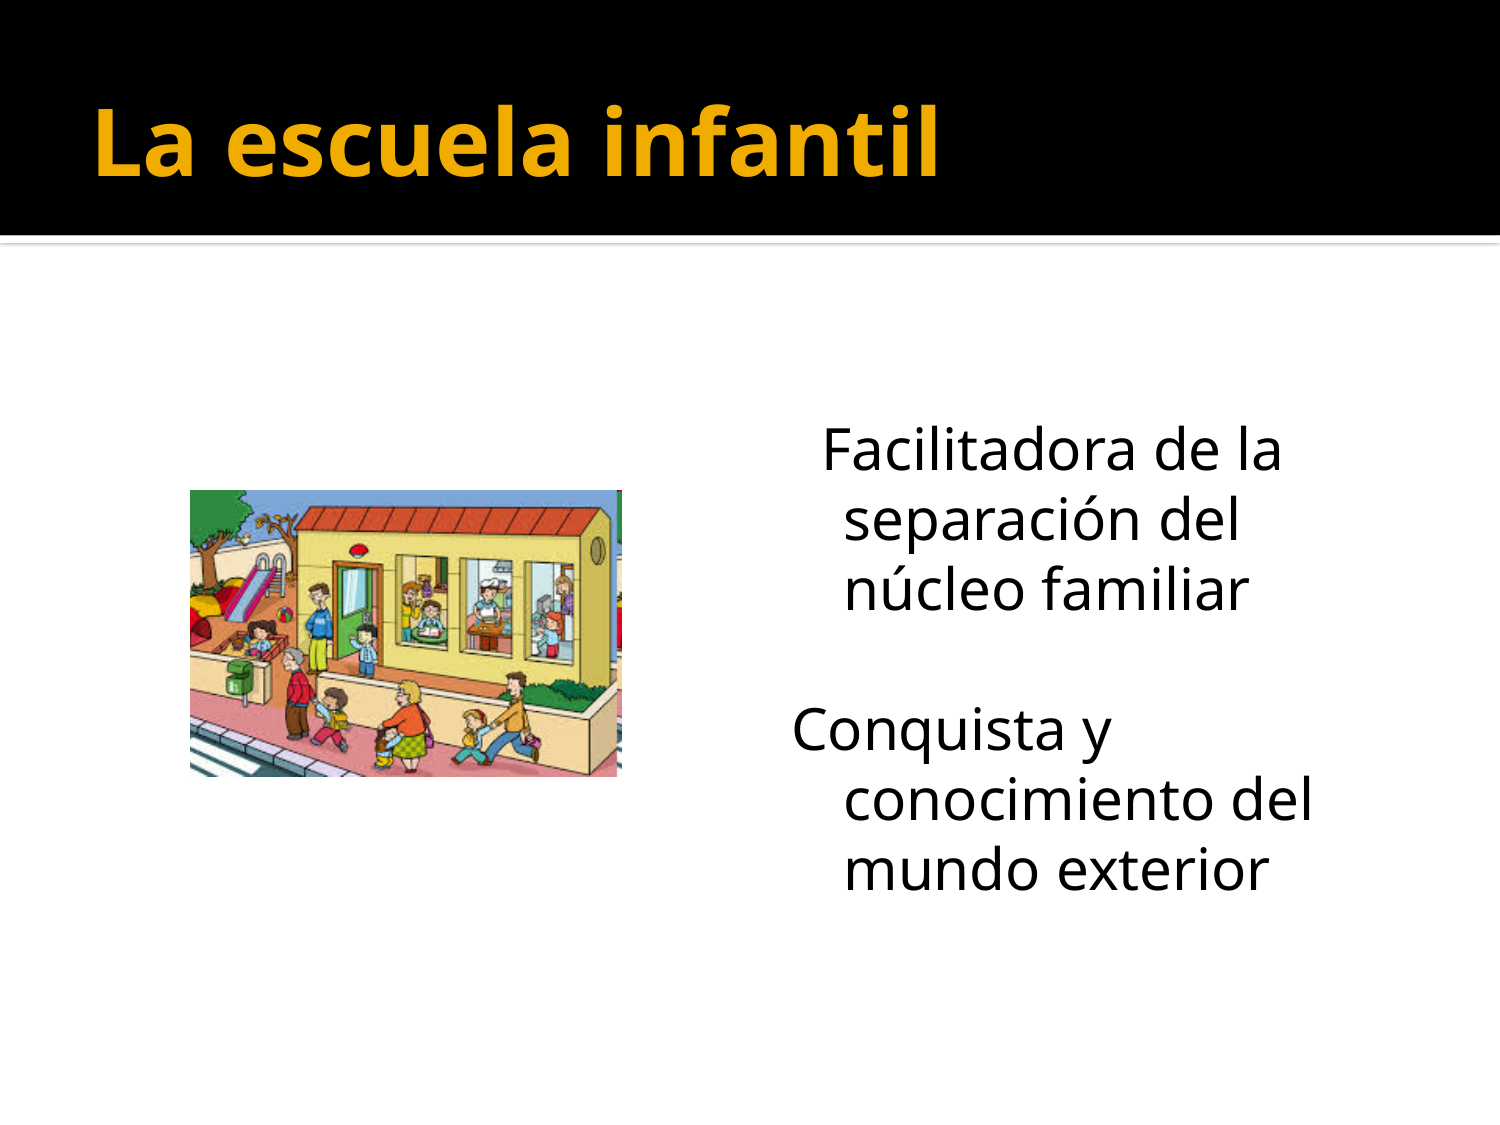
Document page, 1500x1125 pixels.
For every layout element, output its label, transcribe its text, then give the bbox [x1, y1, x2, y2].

list Facilitadora de la separación del núcleo familiar Conquista y conocimiento del mundo exterior [762, 397, 1425, 1005]
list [190, 490, 622, 777]
title La escuela infantil [75, 45, 1425, 233]
